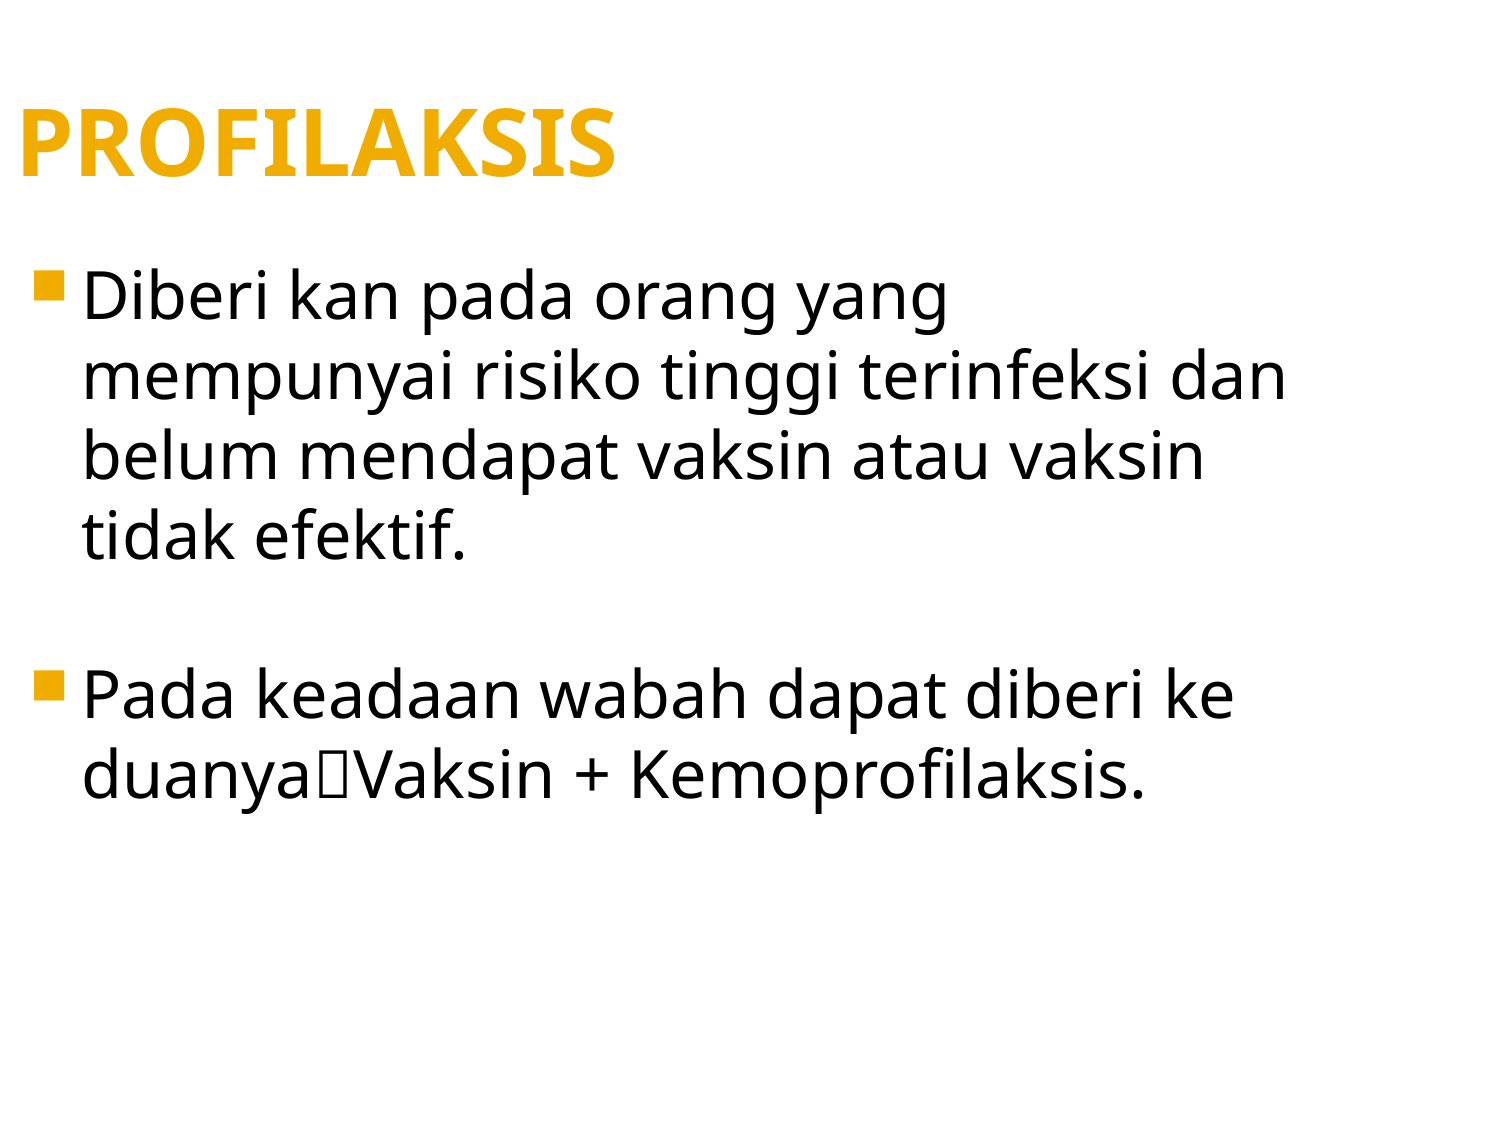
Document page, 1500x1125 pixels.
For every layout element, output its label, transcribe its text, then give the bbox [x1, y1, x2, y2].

list Diberi kan pada orang yang mempunyai risiko tinggi terinfeksi dan belum mendapat vaksin atau vaksin tidak efektif. Pada keadaan wabah dapat diberi ke duanyaVaksin + Kemoprofilaksis. [0, 237, 1350, 980]
title PROFILAKSIS [0, 45, 1350, 233]
